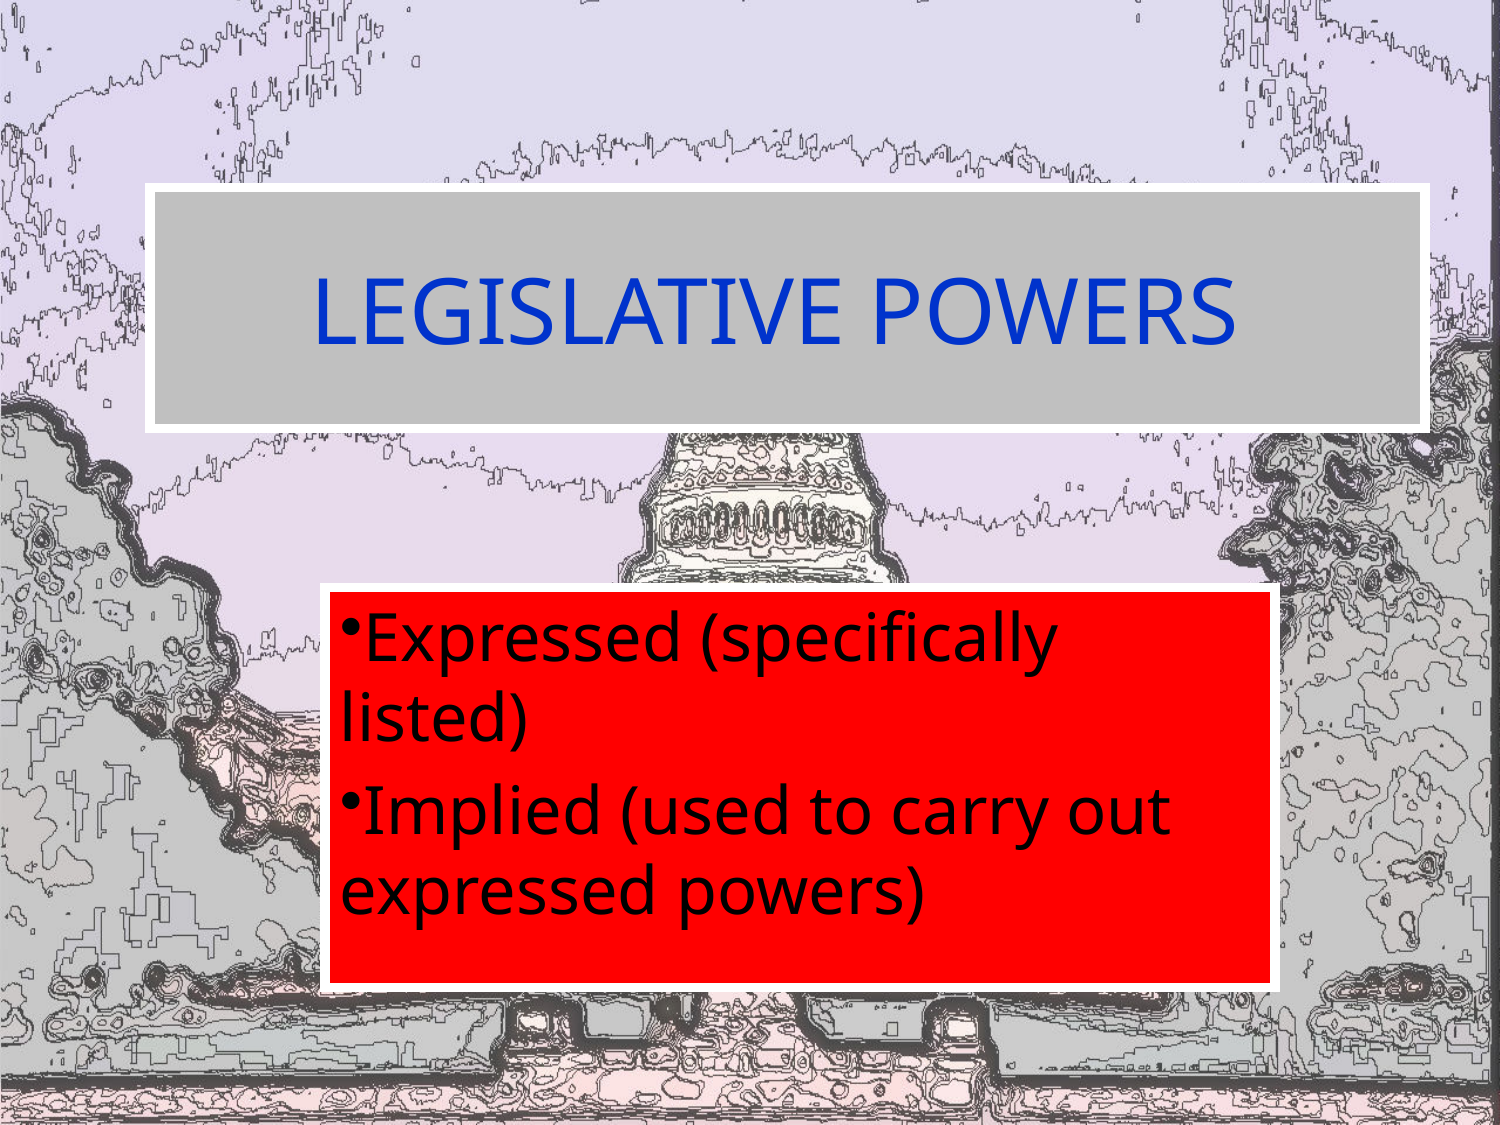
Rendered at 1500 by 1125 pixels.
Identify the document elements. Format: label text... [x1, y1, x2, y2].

title LEGISLATIVE POWERS [150, 187, 1425, 429]
picture [0, 0, 1500, 1125]
subtitle Expressed (specifically listed) Implied (used to carry out expressed powers) [324, 587, 1275, 988]
